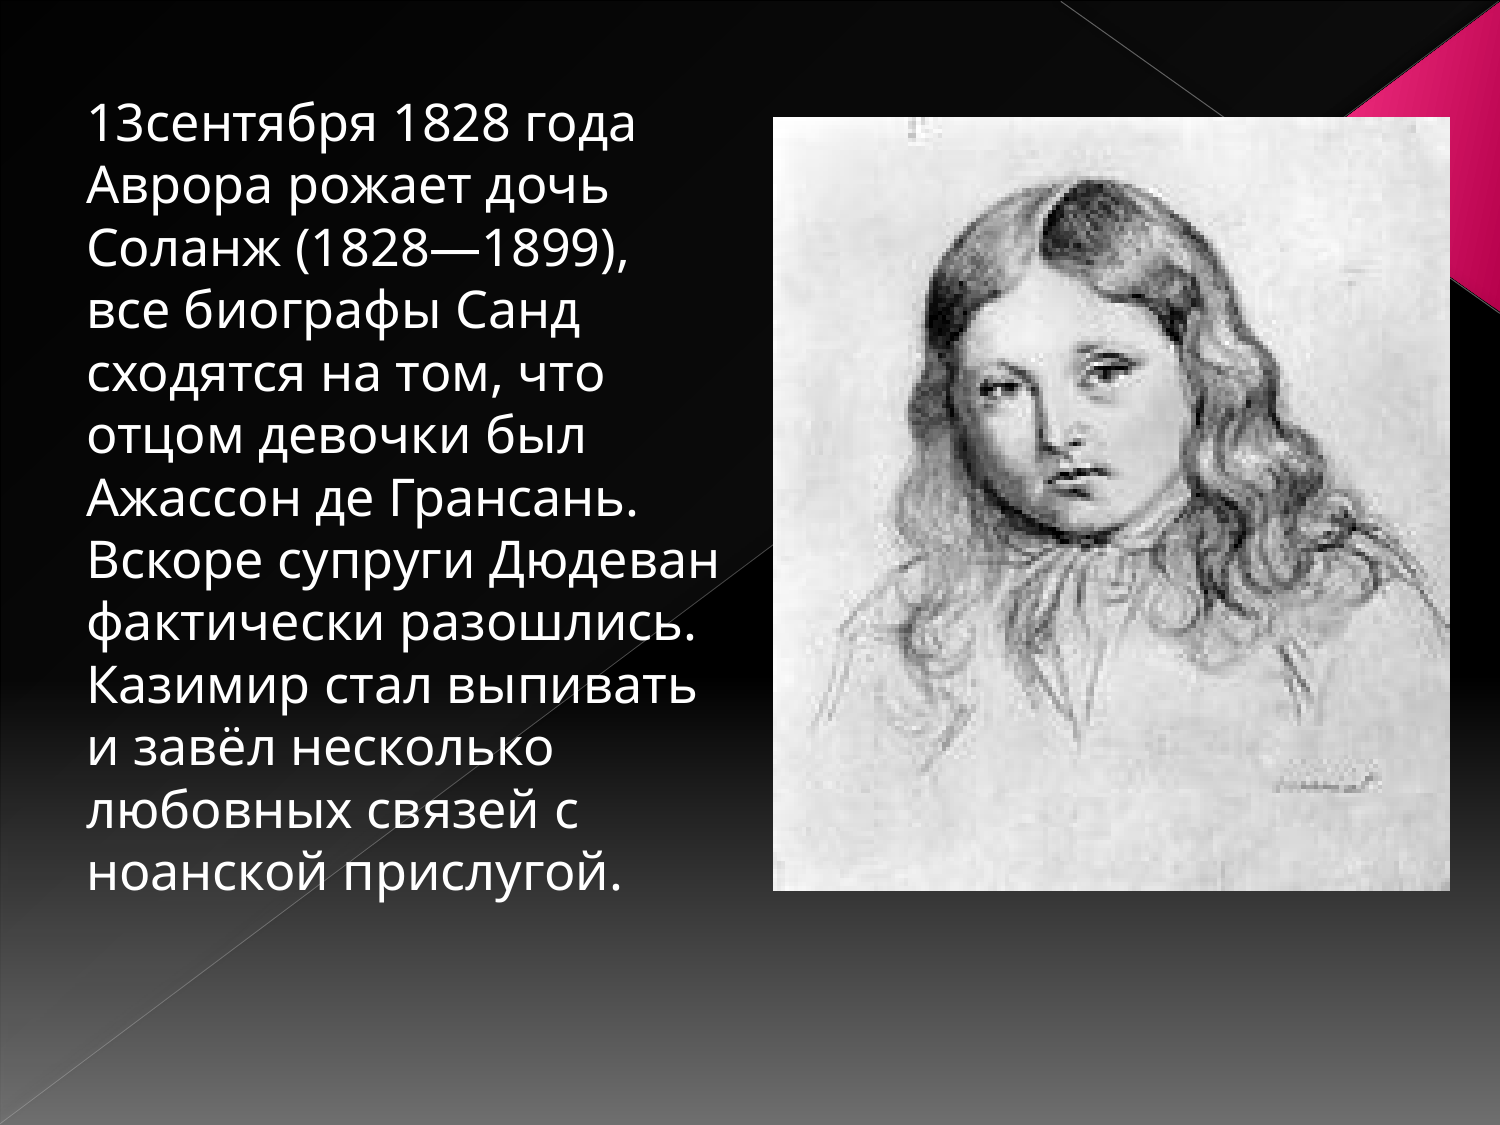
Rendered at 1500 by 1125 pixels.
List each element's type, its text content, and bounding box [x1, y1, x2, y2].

picture [773, 116, 1450, 891]
list 13сентября 1828 года Аврора рожает дочь Соланж (1828—1899), все биографы Санд сходятся на том, что отцом девочки был Ажассон де Грансань. Вскоре супруги Дюдеван фактически разошлись. Казимир стал выпивать и завёл несколько любовных связей с ноанской прислугой. [62, 82, 739, 1125]
